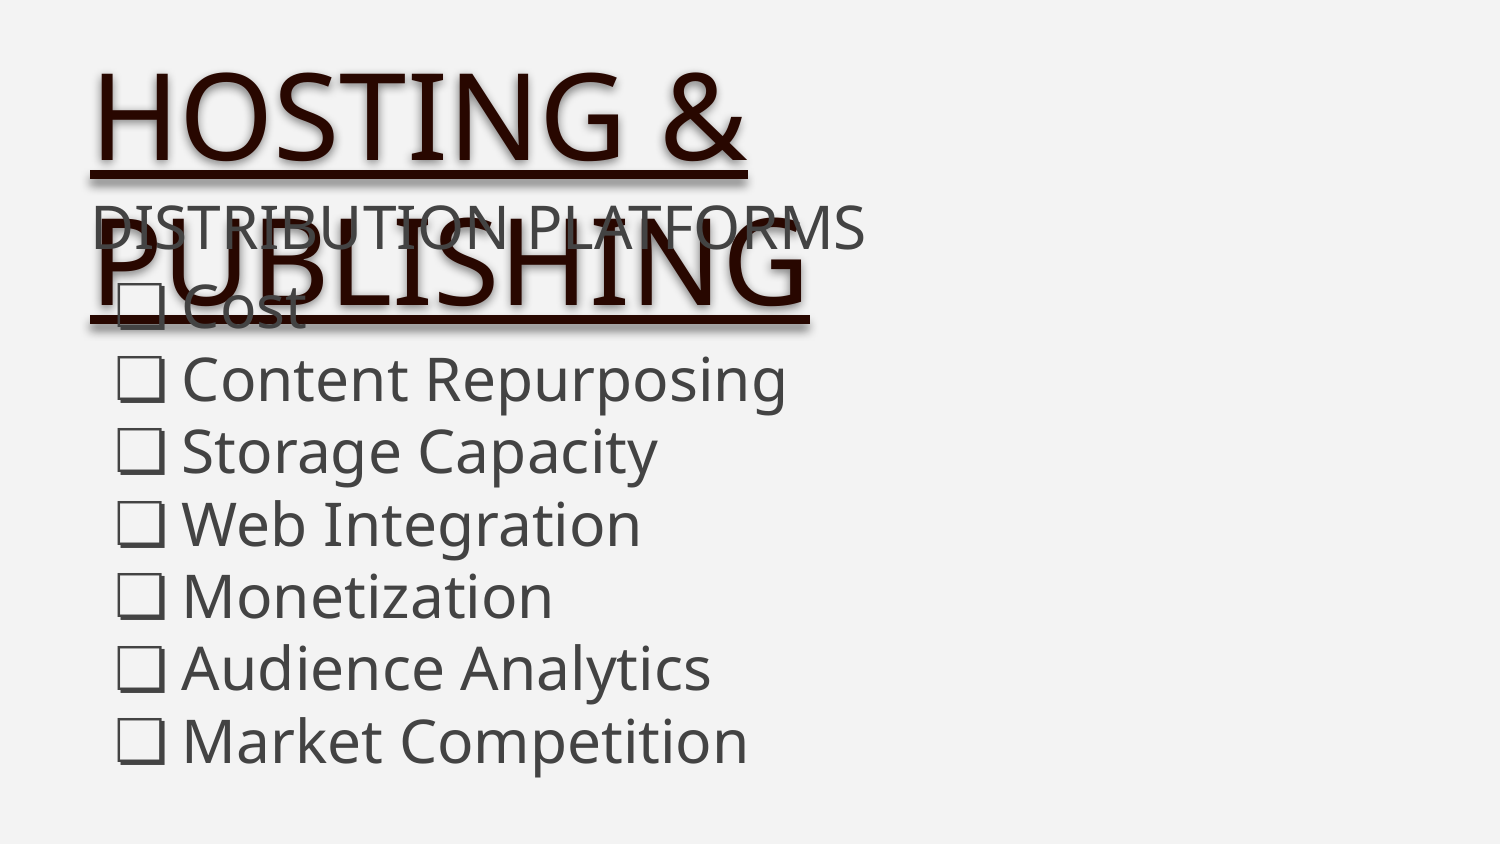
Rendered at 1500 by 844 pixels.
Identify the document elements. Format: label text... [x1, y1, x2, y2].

text_box Cost Content Repurposing Storage Capacity Web Integration Monetization Audience Analytics Market Competition [91, 253, 1425, 844]
text_box DISTRIBUTION PLATFORMS [75, 174, 1425, 247]
text_box HOSTING & PUBLISHING [75, 24, 1425, 174]
